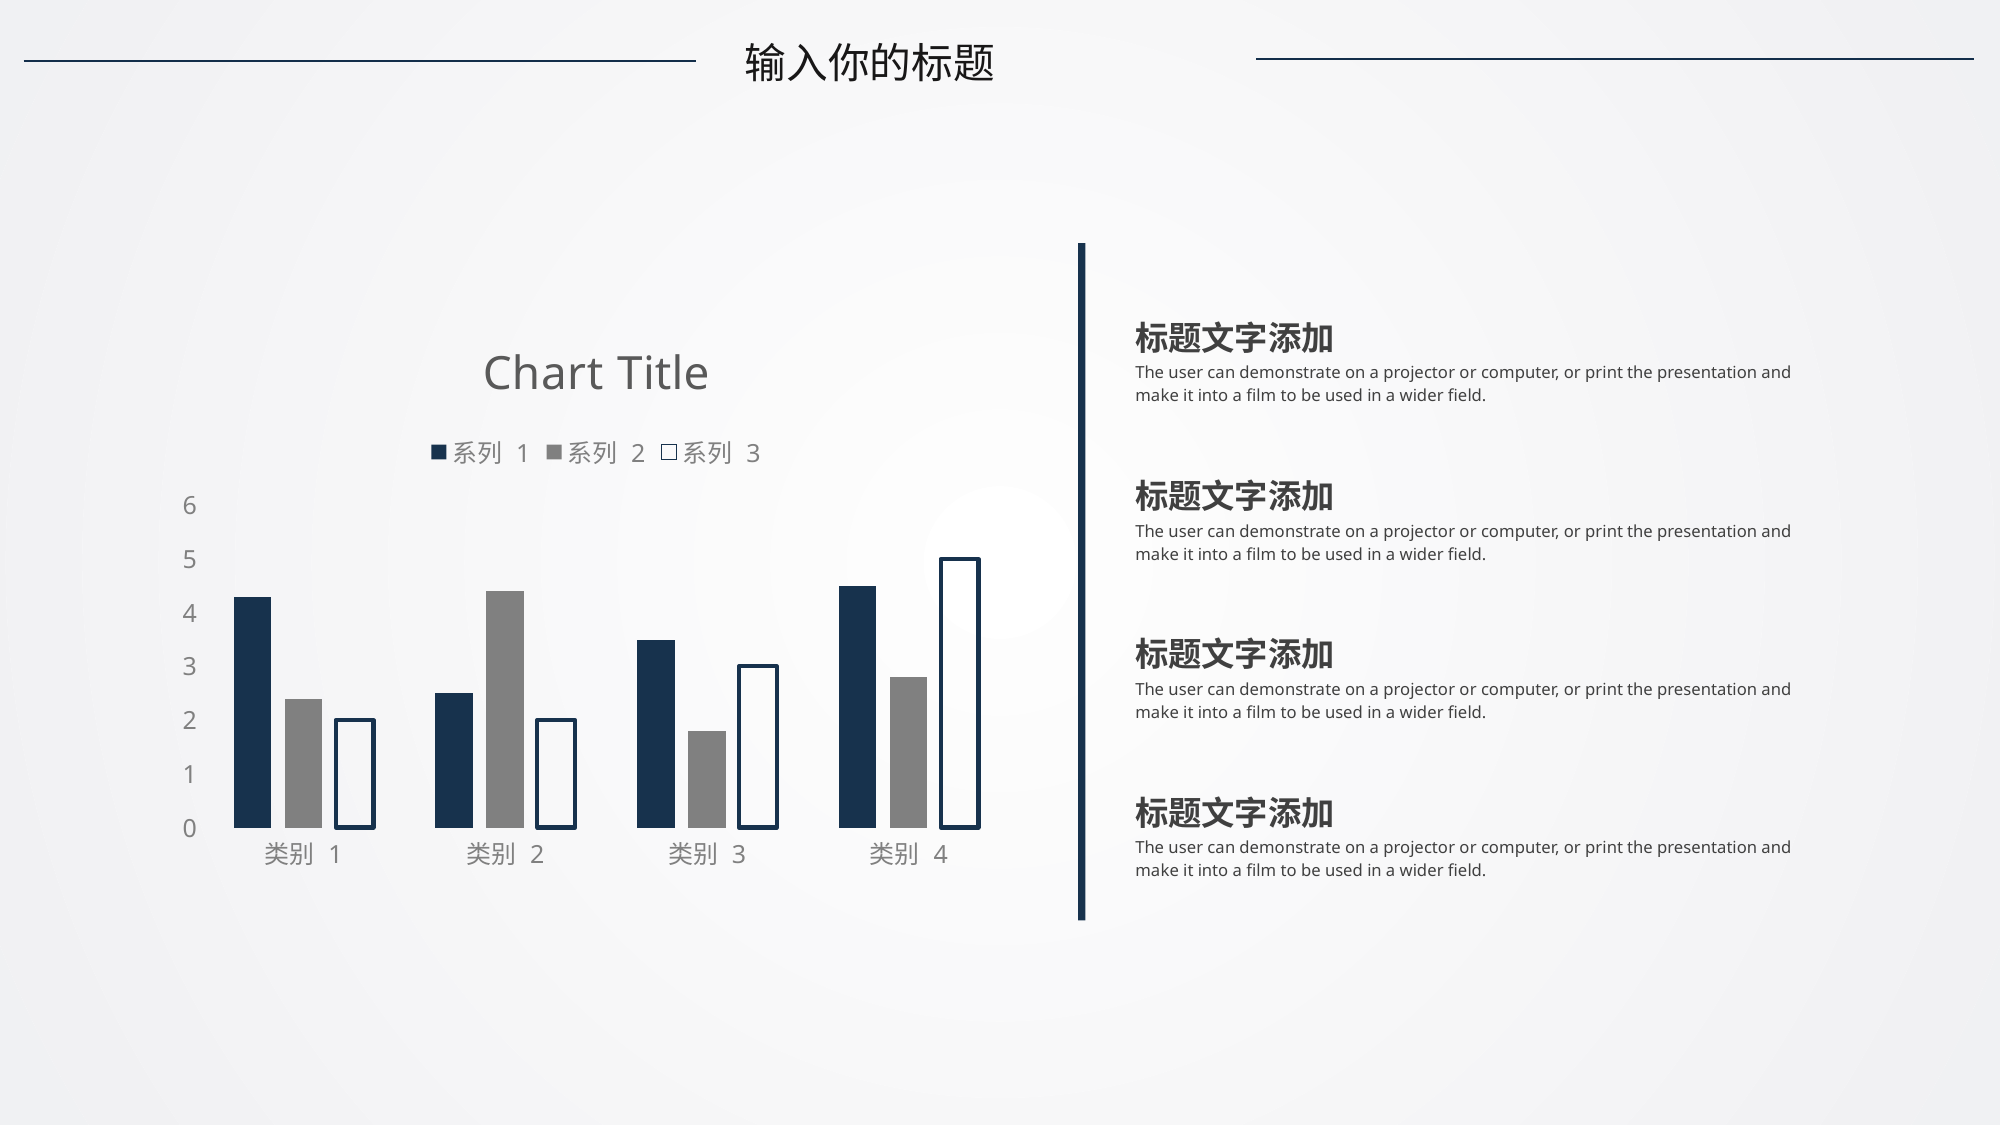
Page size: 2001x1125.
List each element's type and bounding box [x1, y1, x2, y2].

chart [165, 308, 1027, 883]
text_box [1120, 776, 1815, 889]
text_box [1120, 617, 1815, 731]
text_box [1077, 242, 1087, 921]
text_box [1120, 459, 1815, 572]
text_box [23, 36, 1974, 88]
text_box [1120, 301, 1815, 414]
